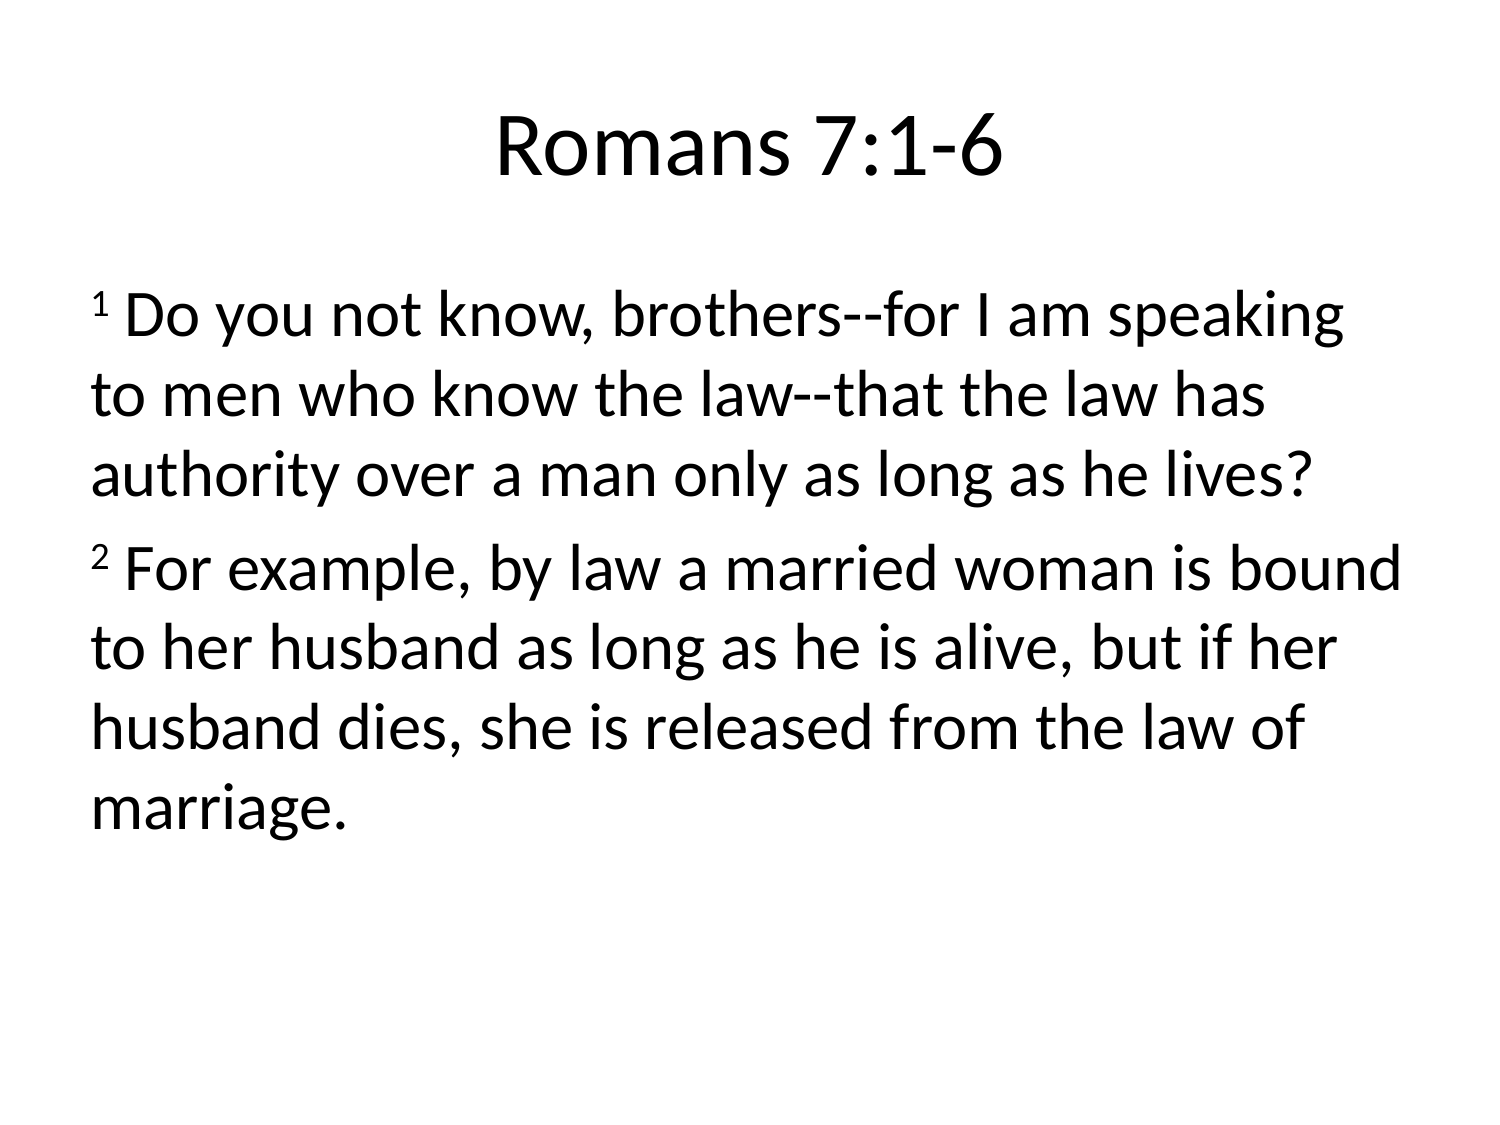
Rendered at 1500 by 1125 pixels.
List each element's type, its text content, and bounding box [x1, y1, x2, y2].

list 1 Do you not know, brothers--for I am speaking to men who know the law--that the law has authority over a man only as long as he lives? 2 For example, by law a married woman is bound to her husband as long as he is alive, but if her husband dies, she is released from the law of marriage. [75, 262, 1425, 1005]
title Romans 7:1-6 [75, 45, 1425, 233]
